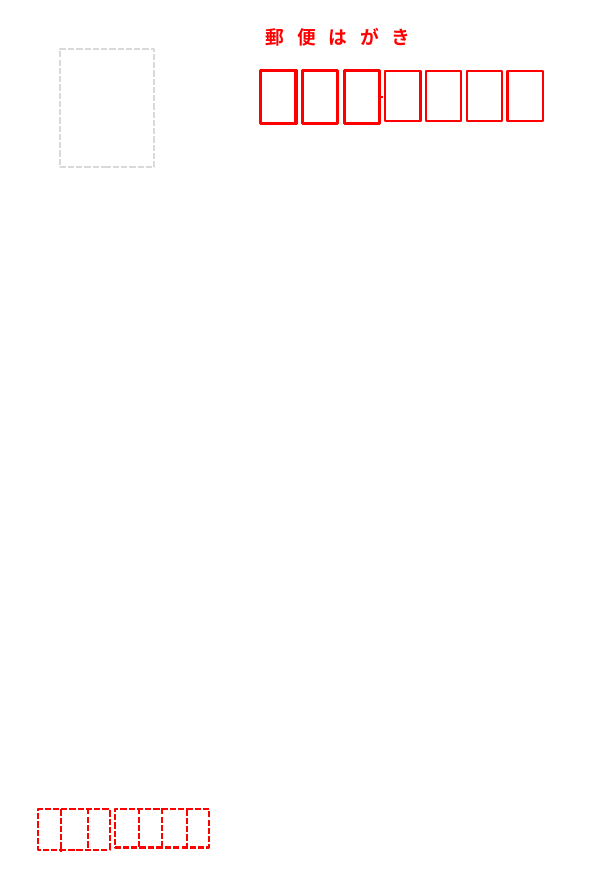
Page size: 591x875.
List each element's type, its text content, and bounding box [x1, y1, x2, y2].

text_box [38, 809, 60, 850]
text_box [114, 809, 138, 848]
text_box [507, 70, 544, 121]
text_box [89, 809, 110, 850]
text_box [62, 809, 87, 850]
text_box [163, 809, 186, 848]
text_box [466, 70, 502, 121]
text_box [385, 70, 421, 121]
text_box [188, 809, 210, 848]
text_box [59, 49, 155, 168]
text_box [344, 70, 380, 124]
text_box [425, 70, 462, 121]
text_box [260, 70, 296, 124]
text_box [302, 70, 338, 124]
text_box [140, 809, 161, 848]
text_box 郵 便 は が き [250, 17, 426, 56]
